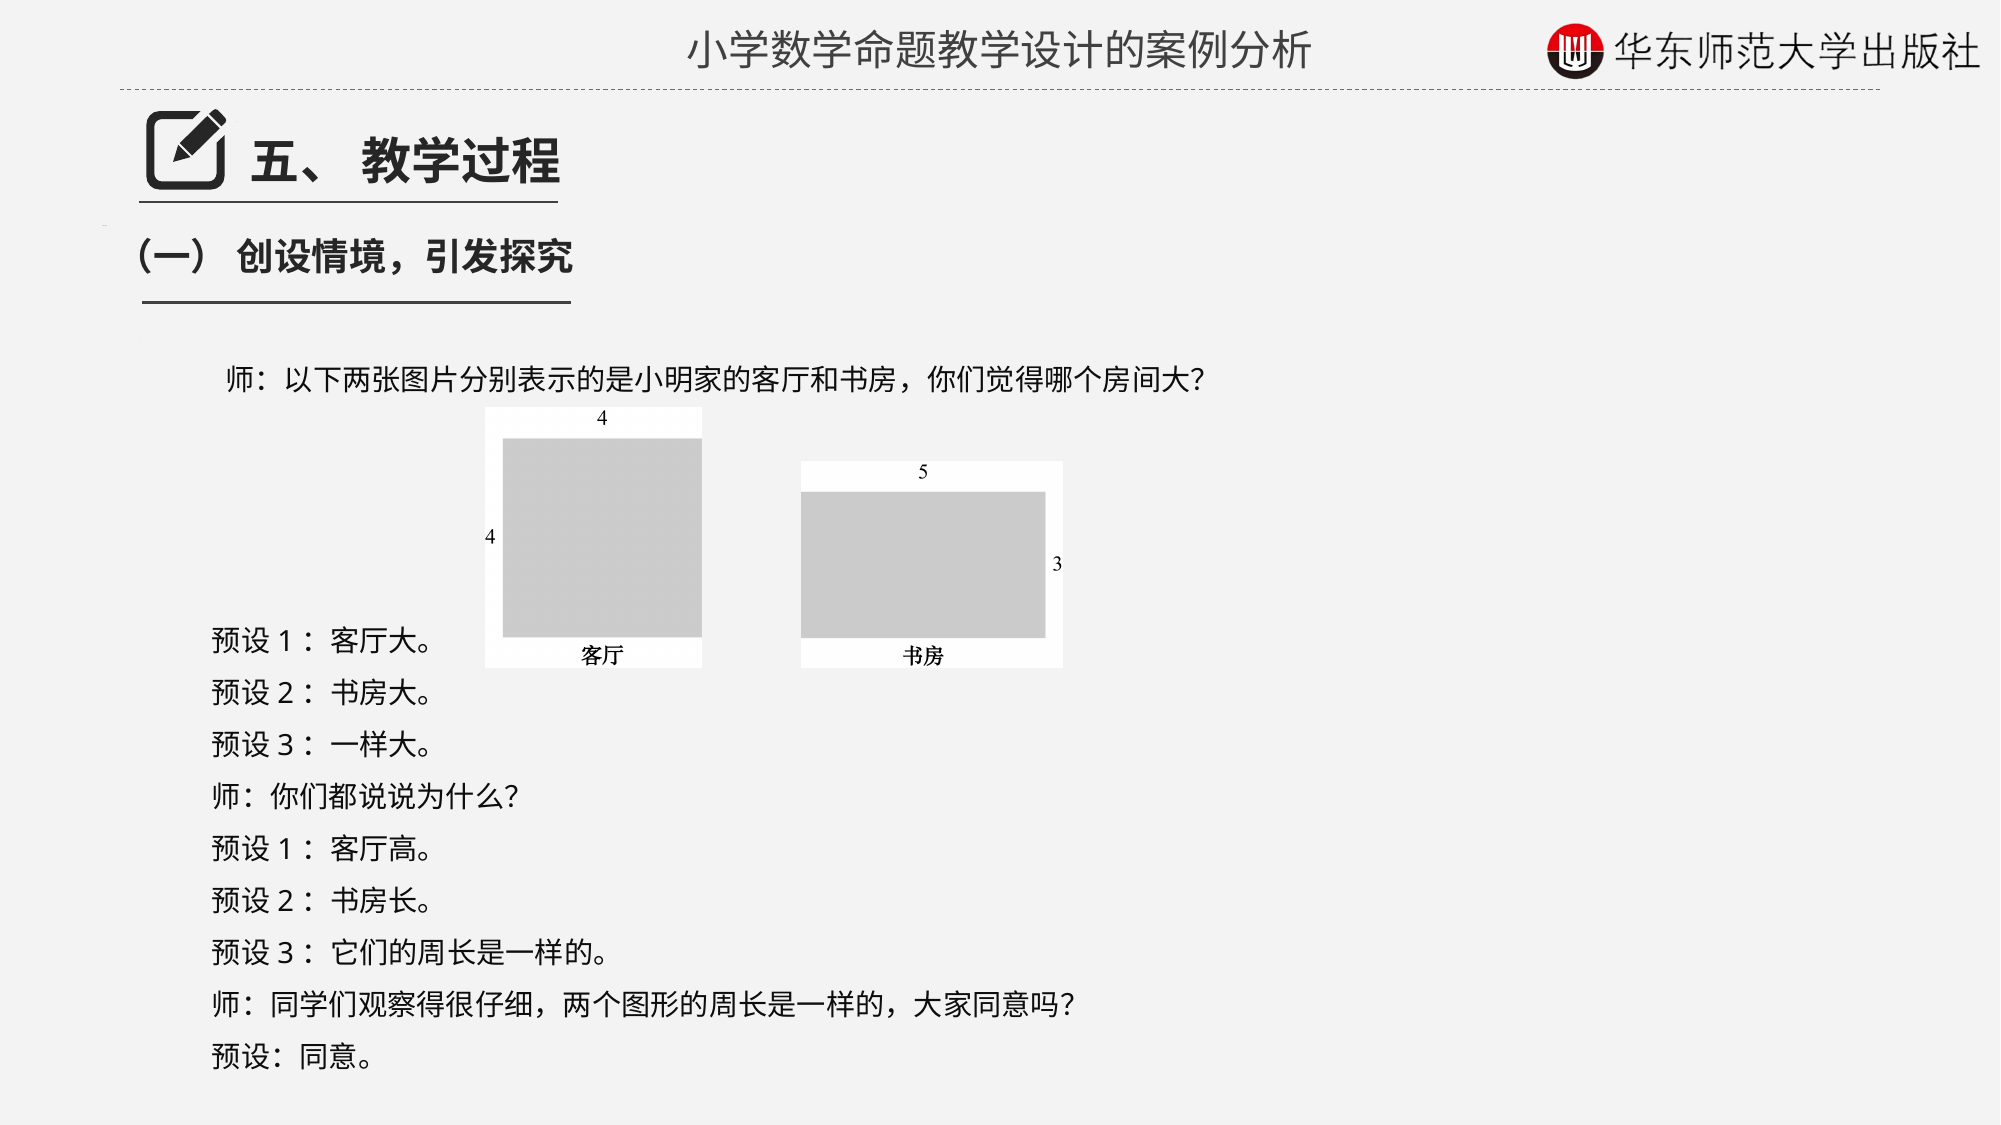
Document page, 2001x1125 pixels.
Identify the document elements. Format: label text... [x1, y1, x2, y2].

text_box 师：以下两张图片分别表示的是小明家的客厅和书房，你们觉得哪个房间大？ 预设1：客厅大。 预设2：书房大。 预设3：一样大。 师：你们都说说为什么？ 预设1：客厅高。 预设2：书房长。 预设3：它们的周长是一样的。 师：同学们观察得很仔细，两个图形的周长是一样的，大家同意吗？ 预设：同意。 [138, 337, 1320, 1082]
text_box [1536, 13, 1989, 83]
text_box [146, 111, 225, 190]
text_box （一） 创设情境，引发探究 [101, 225, 692, 286]
picture [801, 461, 1063, 668]
text_box [208, 109, 227, 127]
text_box 小学数学命题教学设计的案例分析 [680, 23, 1320, 74]
picture [485, 407, 702, 668]
text_box 五、 教学过程 [235, 121, 1147, 197]
